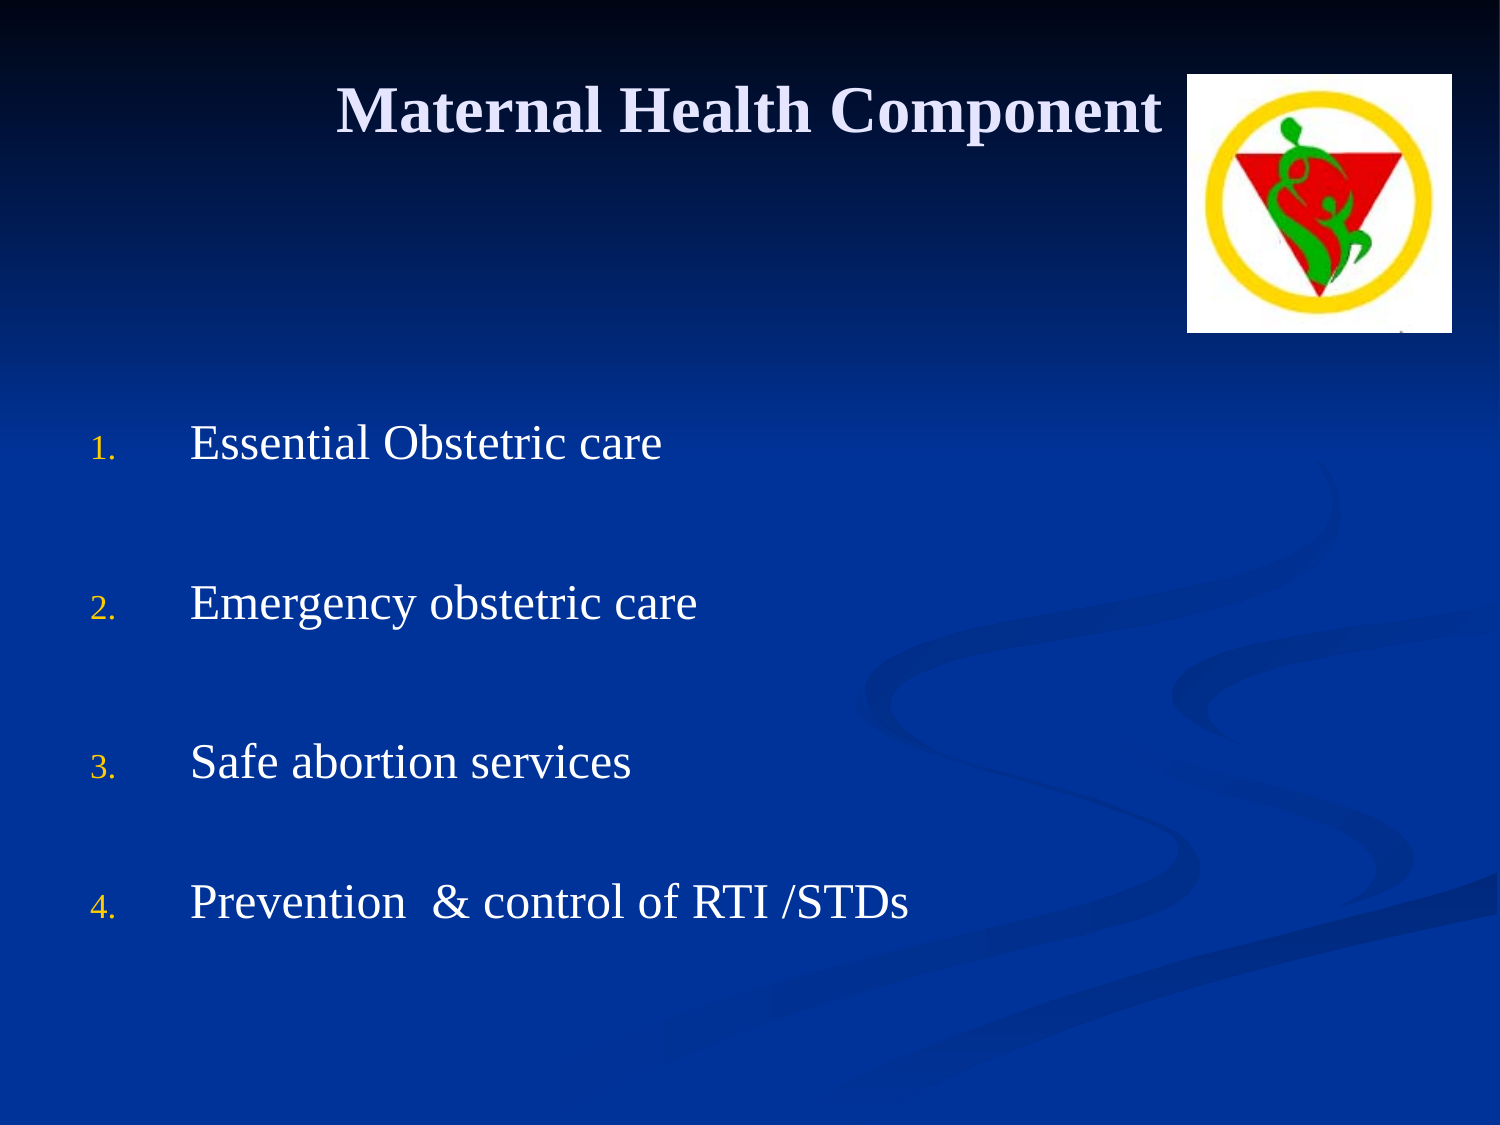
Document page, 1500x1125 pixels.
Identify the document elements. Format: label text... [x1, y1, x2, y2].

title Maternal Health Component [74, 37, 1426, 176]
picture [1187, 74, 1452, 333]
list Essential Obstetric care Emergency obstetric care Safe abortion services Prevention & control of RTI /STDs [74, 262, 1426, 1051]
